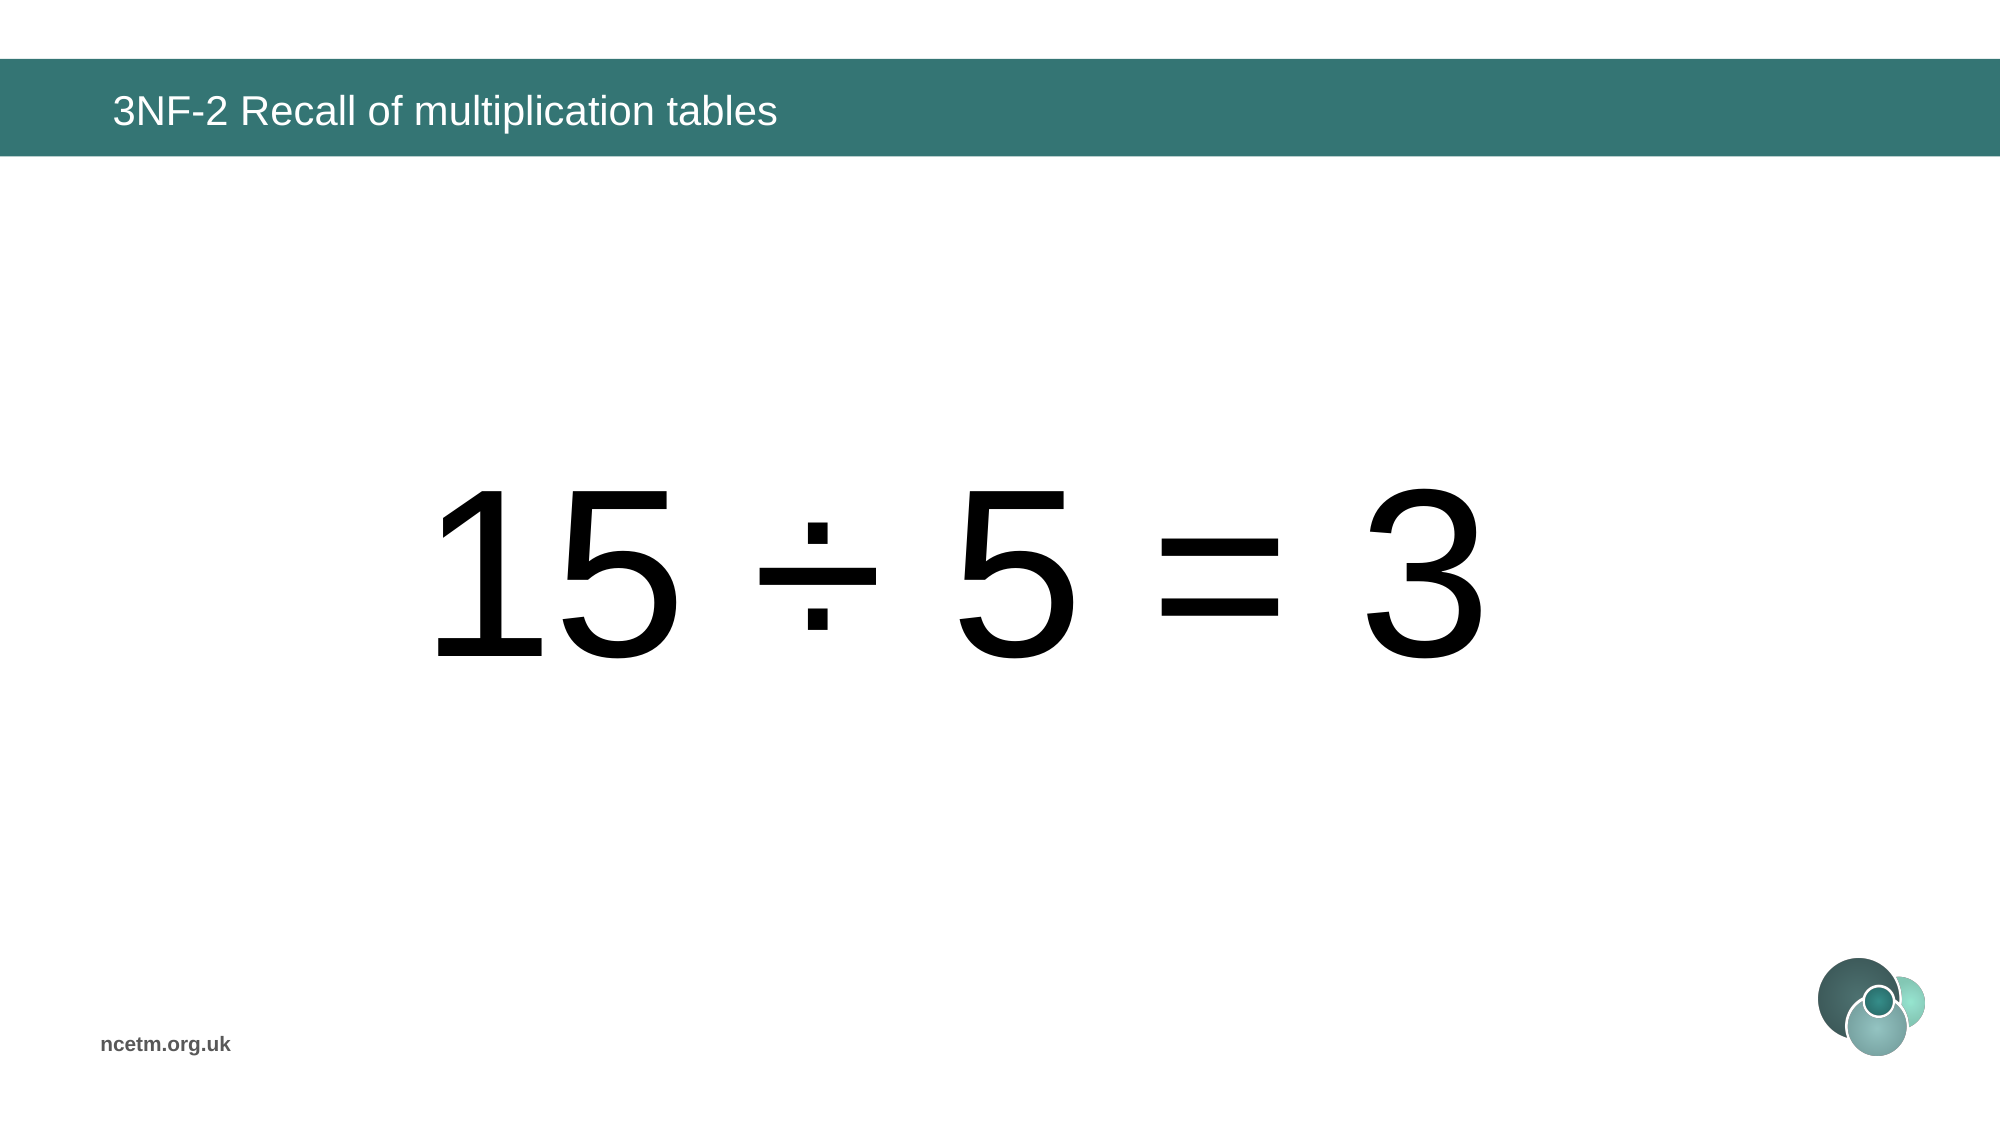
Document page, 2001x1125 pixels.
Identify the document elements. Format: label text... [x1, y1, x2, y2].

title 3NF-2 Recall of multiplication tables [97, 76, 1945, 147]
picture [1818, 958, 1925, 1056]
text_box 15 ÷ 5 = [405, 409, 1344, 712]
text_box 3 [1344, 409, 1508, 712]
